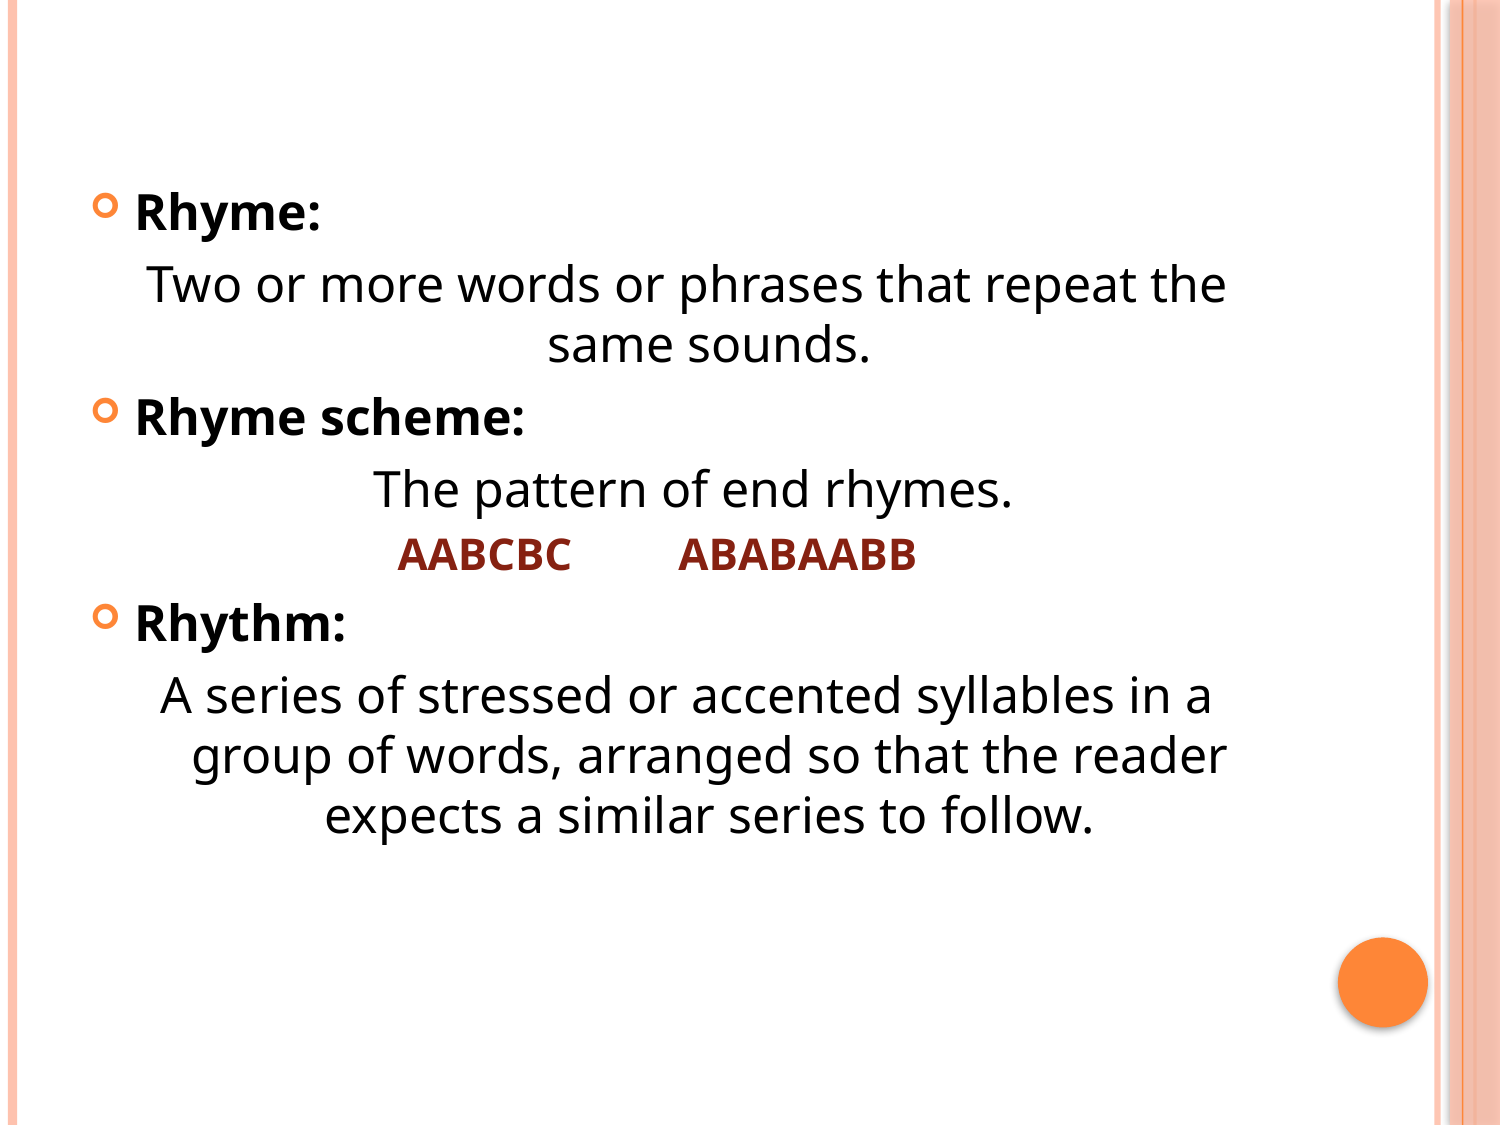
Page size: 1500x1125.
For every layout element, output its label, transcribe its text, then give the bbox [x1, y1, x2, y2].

list Rhyme: Two or more words or phrases that repeat the same sounds. Rhyme scheme: The pattern of end rhymes. AABB ABAB AABCBC Rhythm: A series of stressed or accented syllables in a group of words, arranged so that the reader expects a similar series to follow. [75, 172, 1300, 1062]
